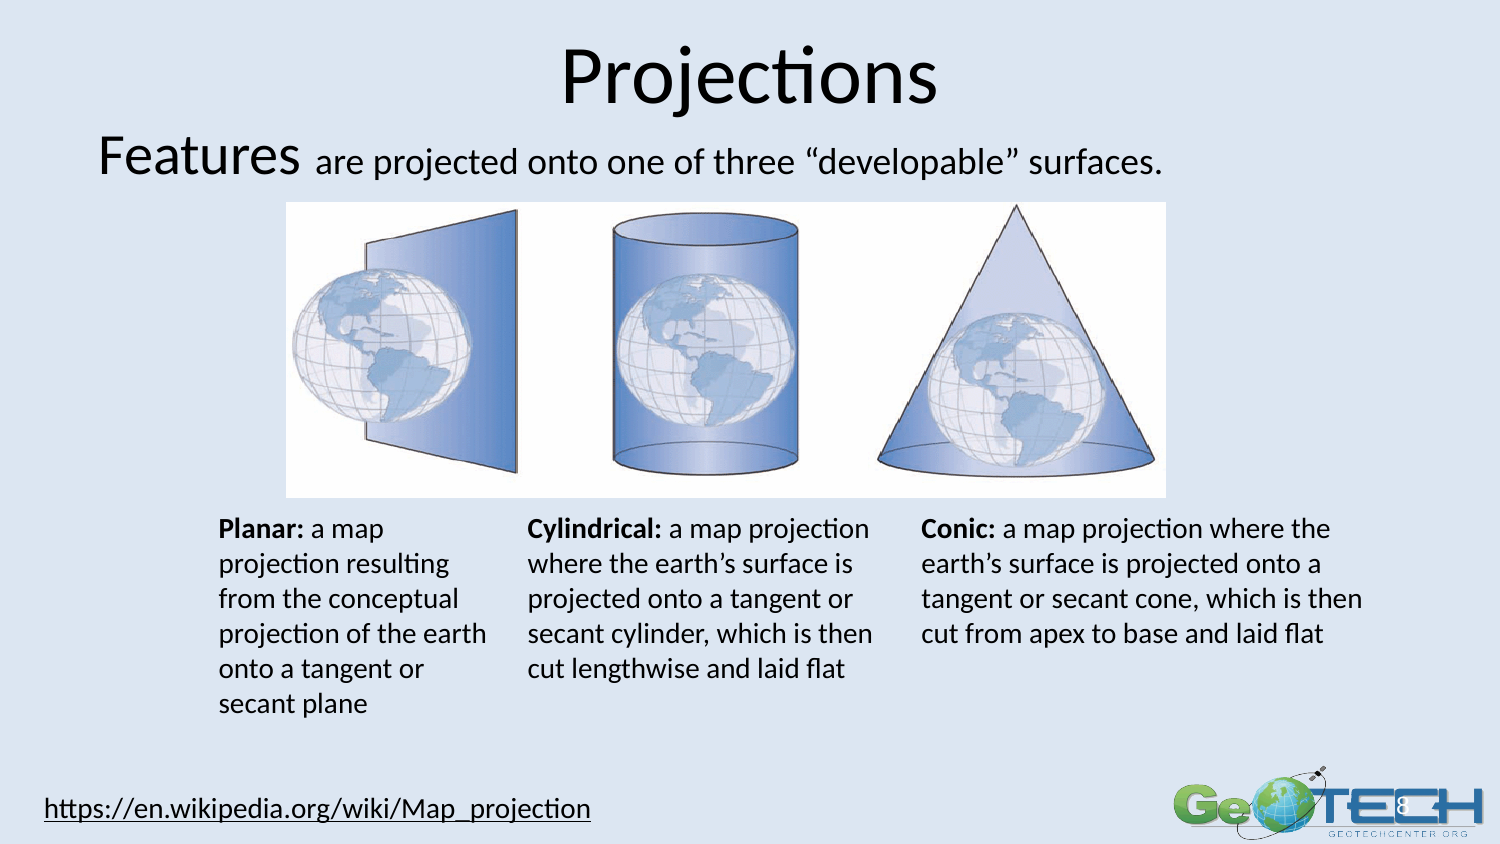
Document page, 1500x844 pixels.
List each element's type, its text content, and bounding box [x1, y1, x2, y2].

picture [286, 201, 1166, 499]
text_box Planar: a map projection resulting from the conceptual projection of the earth onto a tangent or secant plane [201, 500, 507, 728]
text_box Features are projected onto one of three “developable” surfaces. [81, 108, 1457, 195]
text_box Cylindrical: a map projection where the earth’s surface is projected onto a tangent or secant cylinder, which is then cut lengthwise and laid flat [510, 505, 914, 693]
title Projections [75, 0, 1425, 141]
text_box 8 [1074, 782, 1425, 827]
text_box Conic: a map projection where the earth’s surface is projected onto a tangent or secant cone, which is then cut from apex to base and laid flat [914, 500, 1397, 658]
text_box https://en.wikipedia.org/wiki/Map_projection [27, 781, 957, 833]
picture [1162, 762, 1497, 844]
